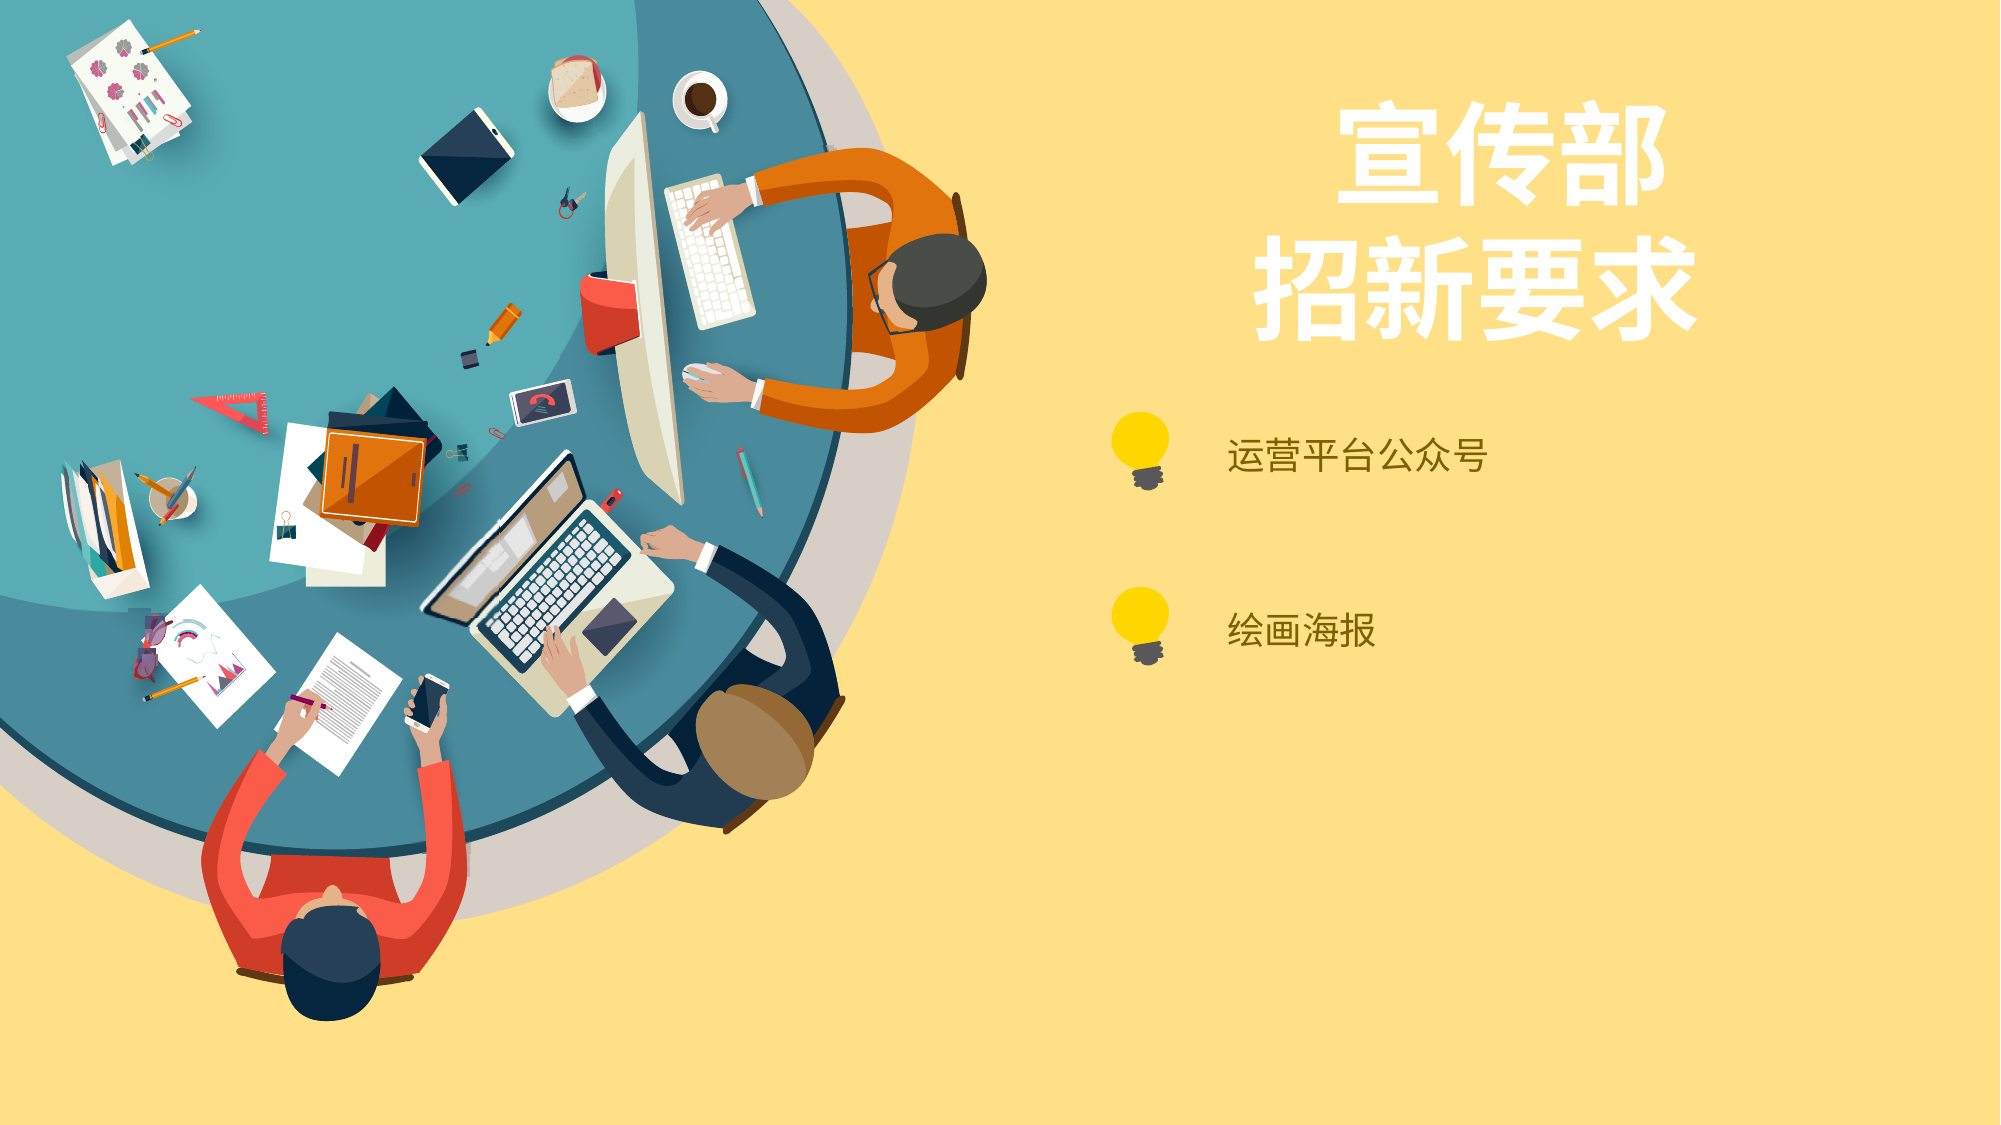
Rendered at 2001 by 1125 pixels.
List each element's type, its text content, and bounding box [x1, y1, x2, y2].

text_box 宣传部 招新要求 [1026, 76, 1977, 362]
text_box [1109, 584, 1171, 666]
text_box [0, 0, 1000, 1023]
text_box 运营平台公众号 [1212, 424, 1613, 485]
text_box 绘画海报 [1212, 599, 1613, 660]
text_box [1109, 409, 1171, 491]
